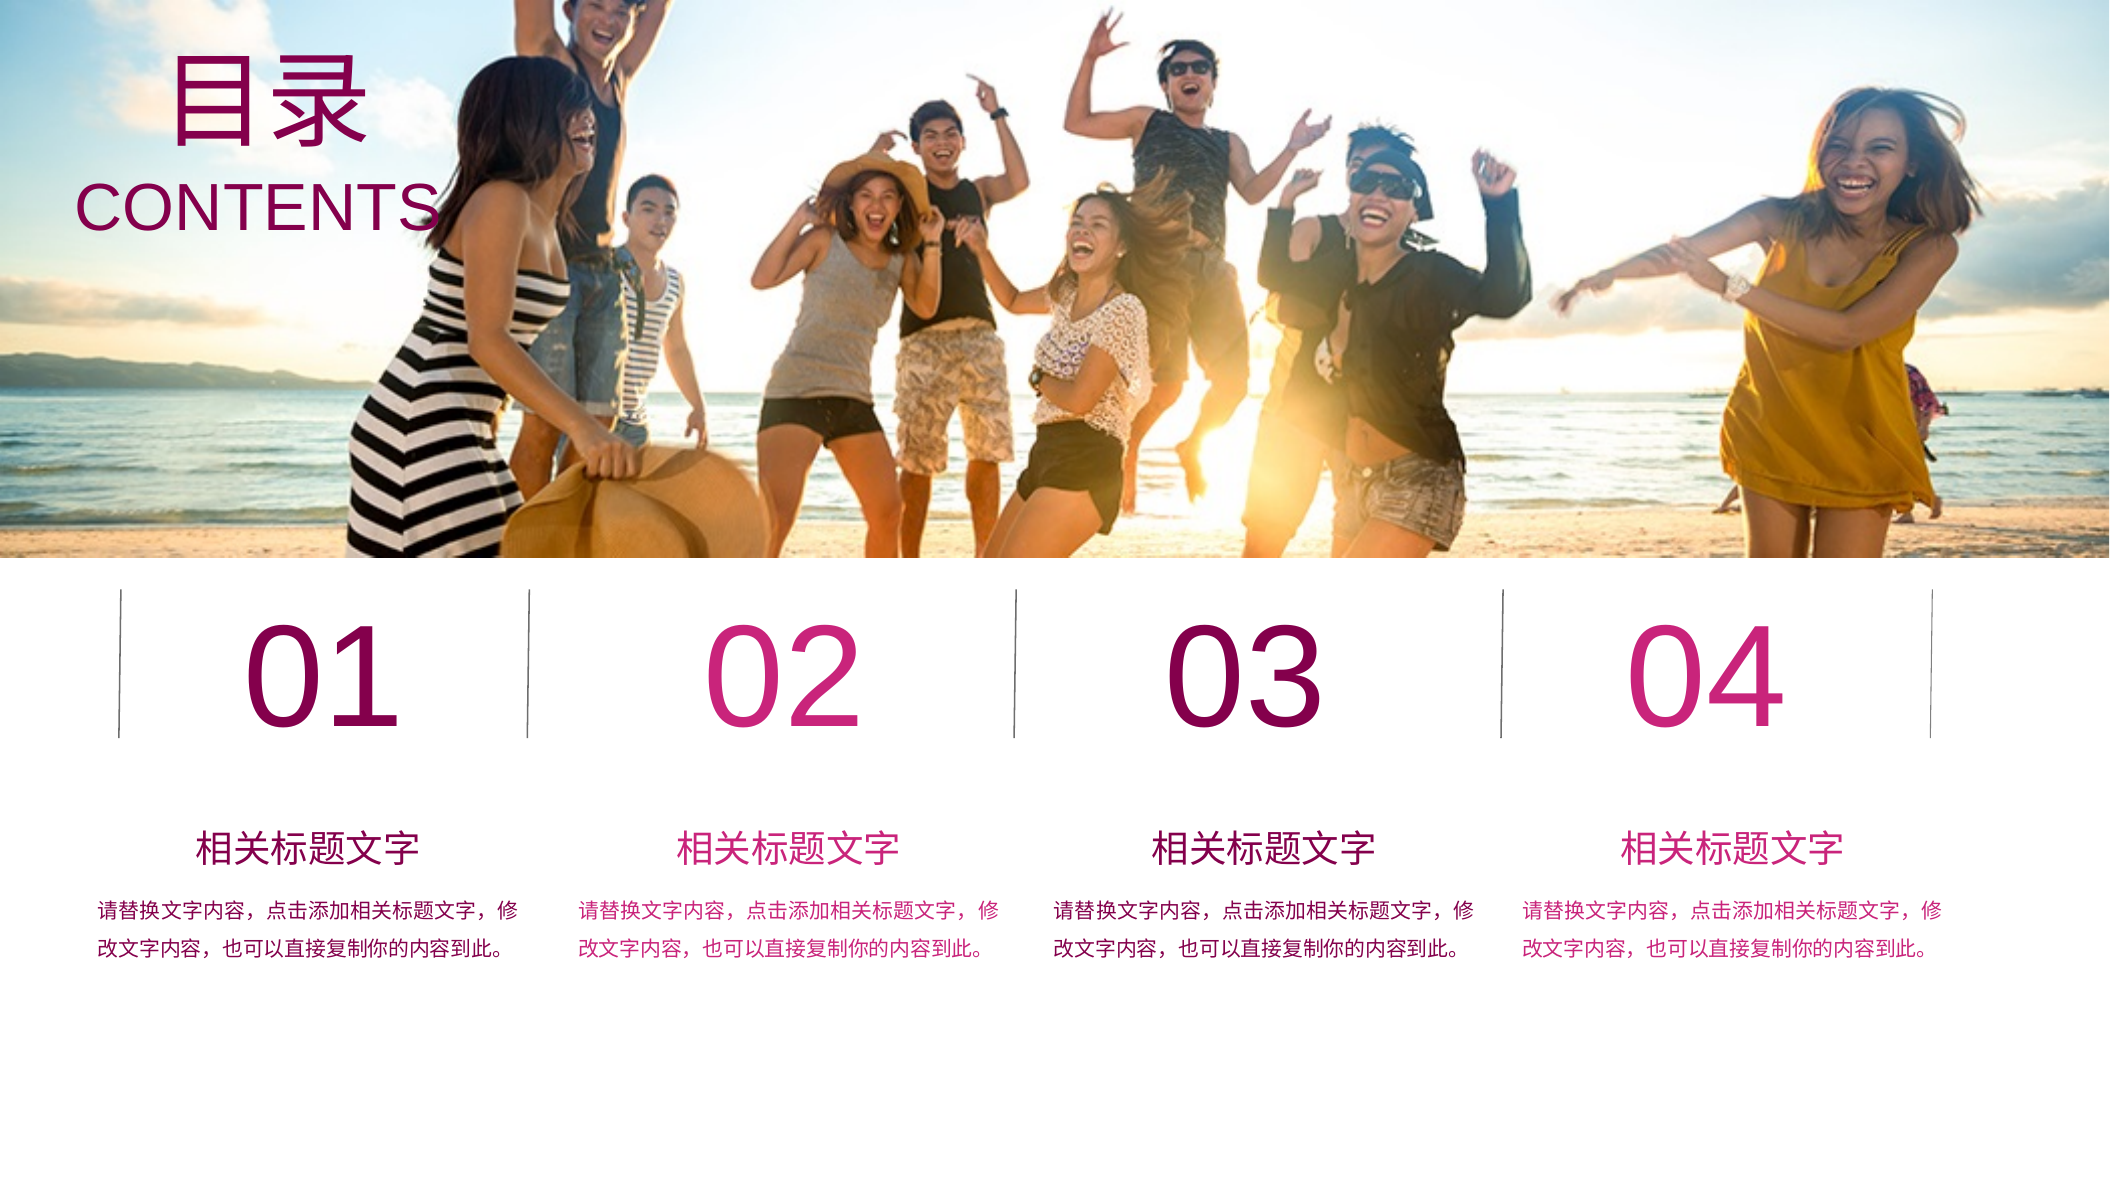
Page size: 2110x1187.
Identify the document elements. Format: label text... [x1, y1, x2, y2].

text_box 相关标题文字 [1594, 817, 1870, 878]
text_box 相关标题文字 [651, 817, 927, 878]
text_box 04 [1589, 574, 1823, 764]
text_box 请替换文字内容，点击添加相关标题文字，修改文字内容，也可以直接复制你的内容到此。 [563, 878, 1014, 968]
text_box 请替换文字内容，点击添加相关标题文字，修改文字内容，也可以直接复制你的内容到此。 [1039, 878, 1490, 968]
text_box 请替换文字内容，点击添加相关标题文字，修改文字内容，也可以直接复制你的内容到此。 [83, 878, 534, 968]
text_box 01 [207, 574, 441, 764]
text_box 目录 [146, 25, 388, 156]
text_box 相关标题文字 [170, 817, 446, 878]
text_box 相关标题文字 [1126, 817, 1402, 878]
text_box CONTENTS [60, 156, 474, 252]
text_box 请替换文字内容，点击添加相关标题文字，修改文字内容，也可以直接复制你的内容到此。 [1507, 878, 1958, 968]
text_box [0, 0, 2110, 559]
text_box 02 [668, 574, 902, 764]
text_box 03 [1128, 574, 1363, 764]
